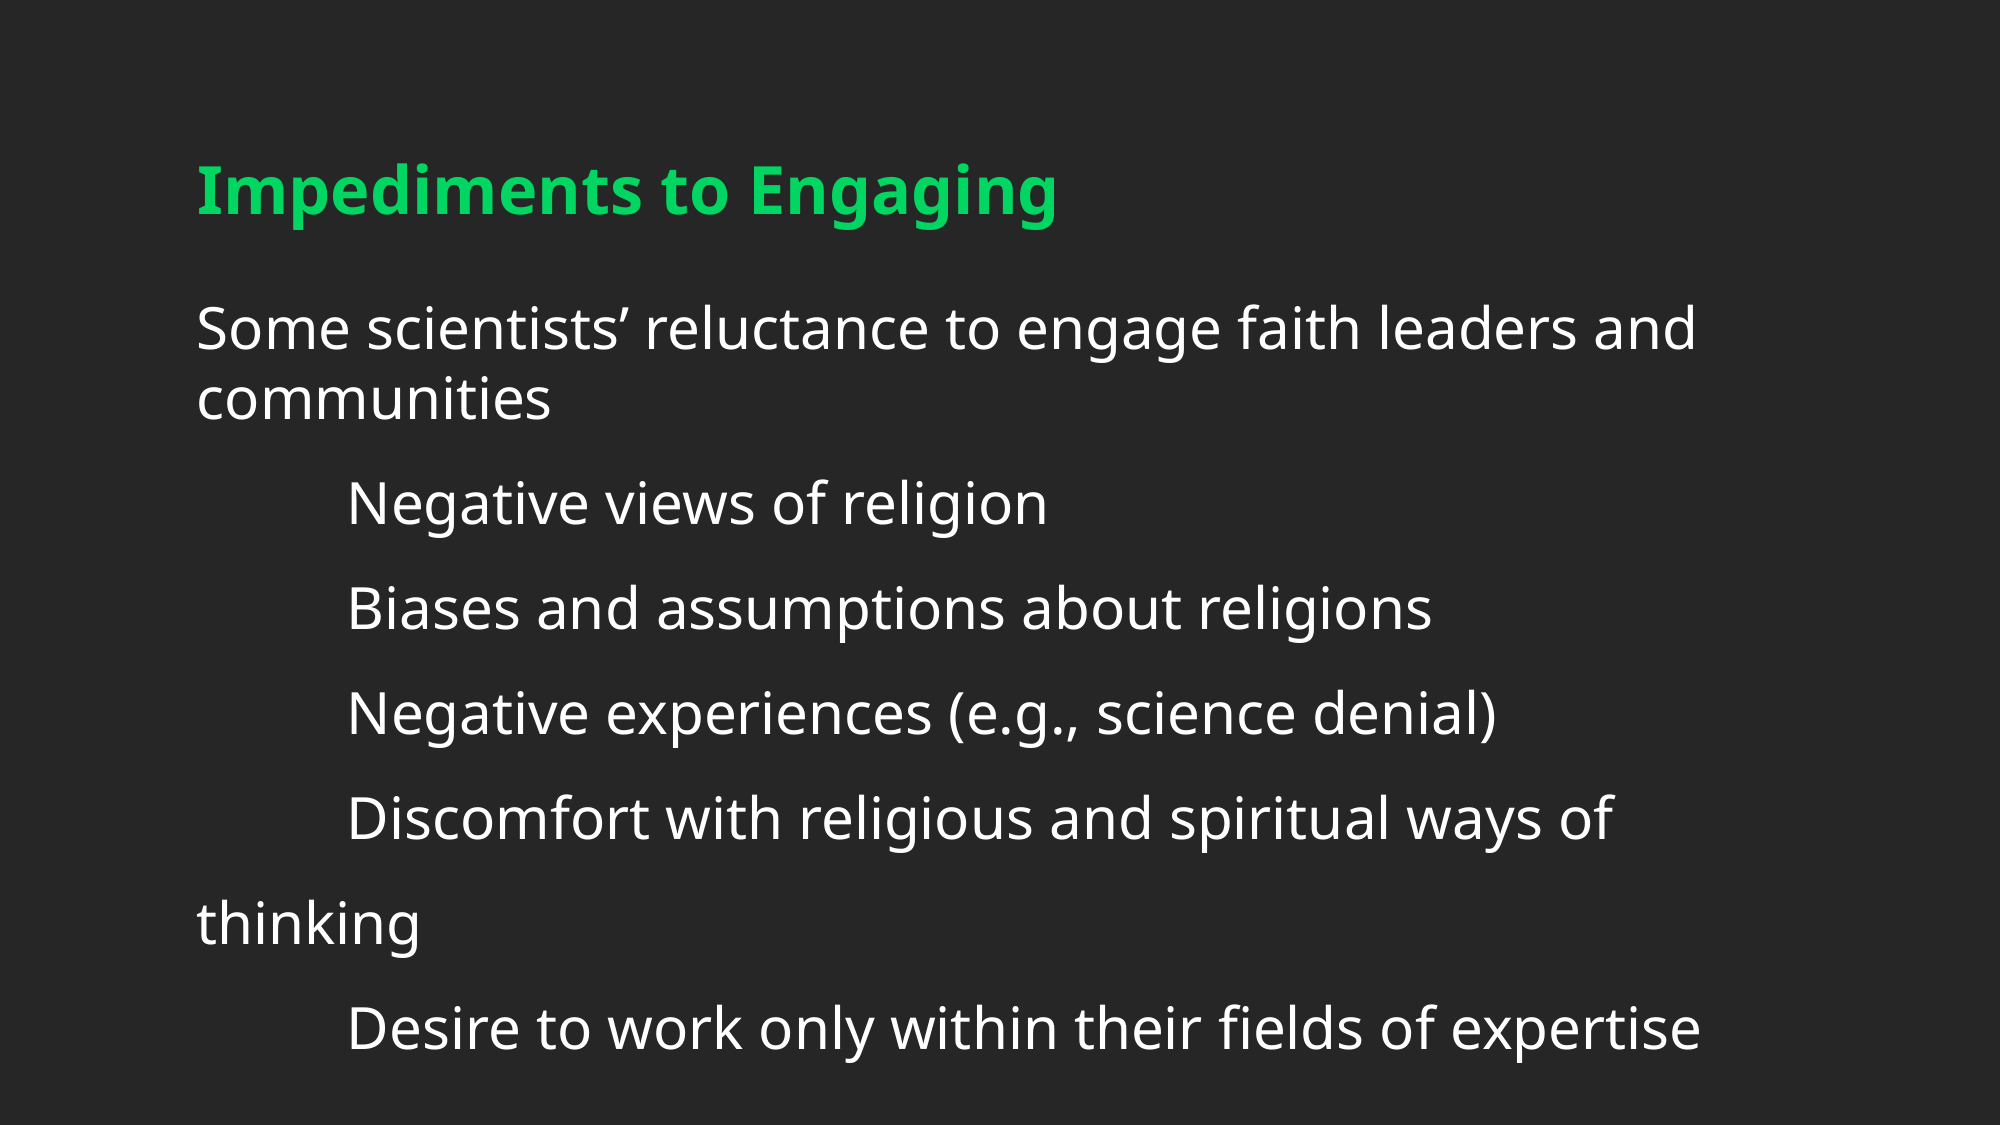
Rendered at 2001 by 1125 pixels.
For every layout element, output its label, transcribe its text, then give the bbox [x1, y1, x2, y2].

title Impediments to Engaging [182, 140, 1446, 283]
text_box Some scientists’ reluctance to engage faith leaders and communities Negative views of religion Biases and assumptions about religions Negative experiences (e.g., science denial) Discomfort with religious and spiritual ways of thinking Desire to work only within their fields of expertise [182, 283, 1842, 1125]
